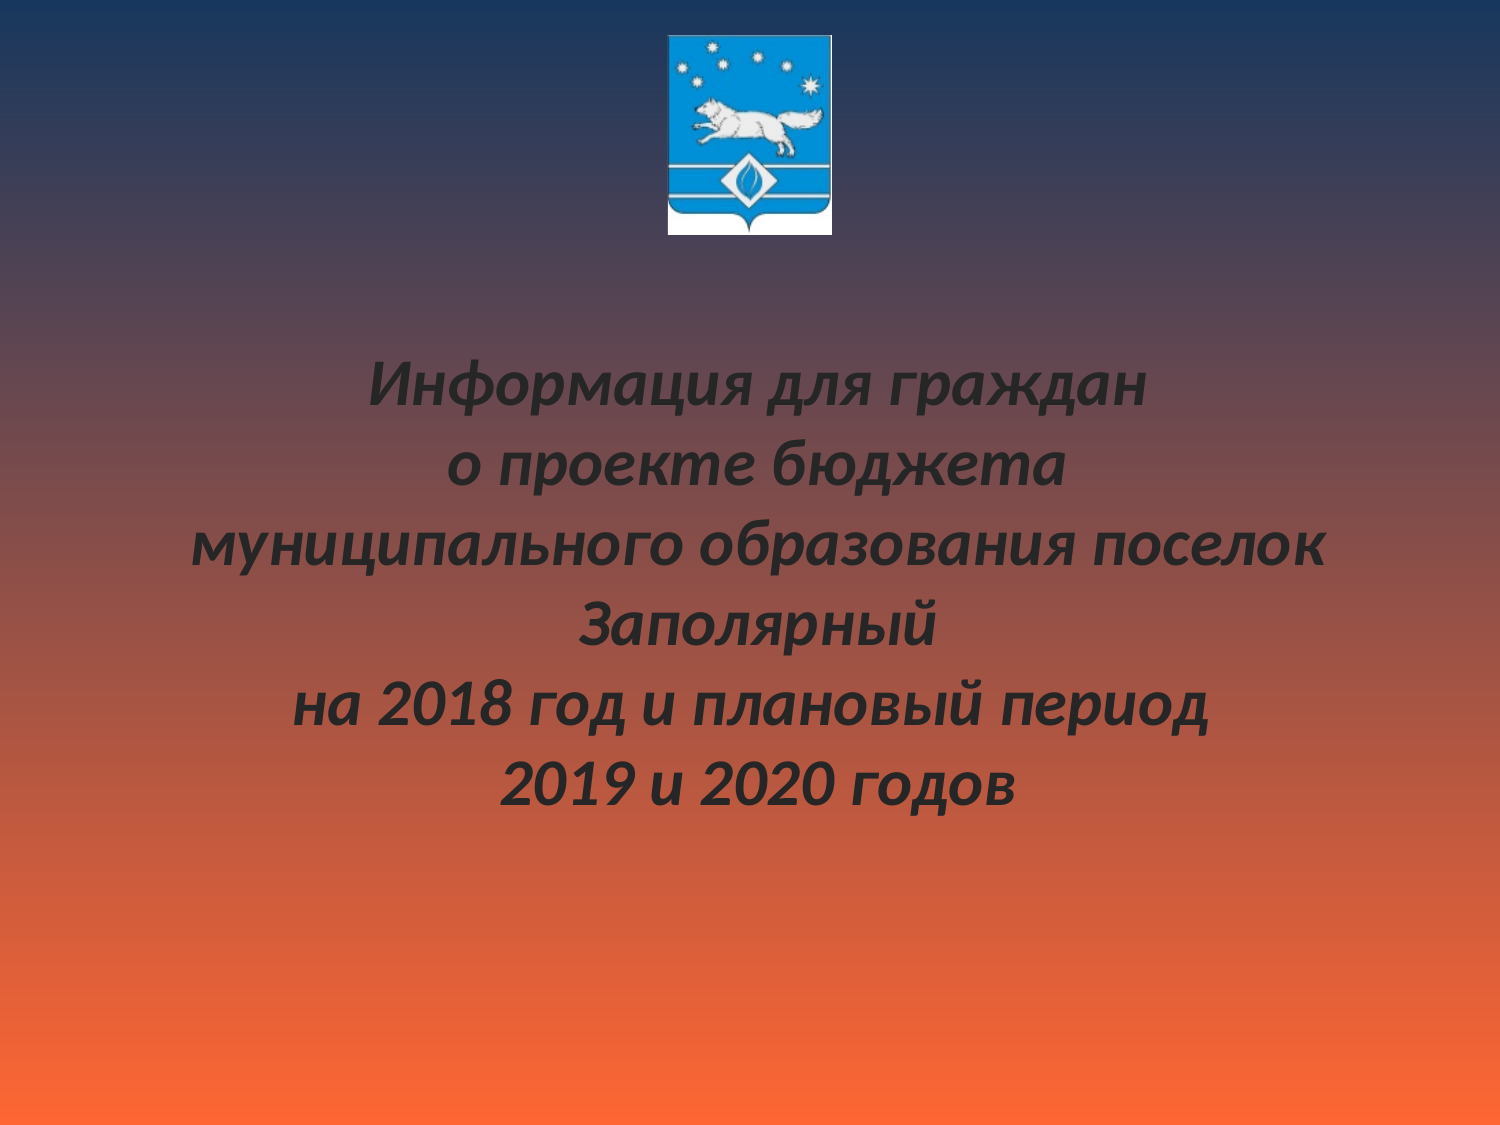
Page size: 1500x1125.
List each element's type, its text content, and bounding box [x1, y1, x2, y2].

picture [781, 61, 793, 72]
picture [707, 40, 719, 54]
picture [667, 34, 833, 235]
picture [752, 51, 764, 64]
picture [693, 98, 822, 156]
picture [676, 62, 688, 74]
picture [800, 75, 821, 96]
picture [718, 58, 729, 71]
picture [691, 76, 704, 88]
title Информация для граждан о проекте бюджета муниципального образования поселок Заполярный на 2018 год и плановый период 2019 и 2020 годов [123, 266, 1393, 891]
